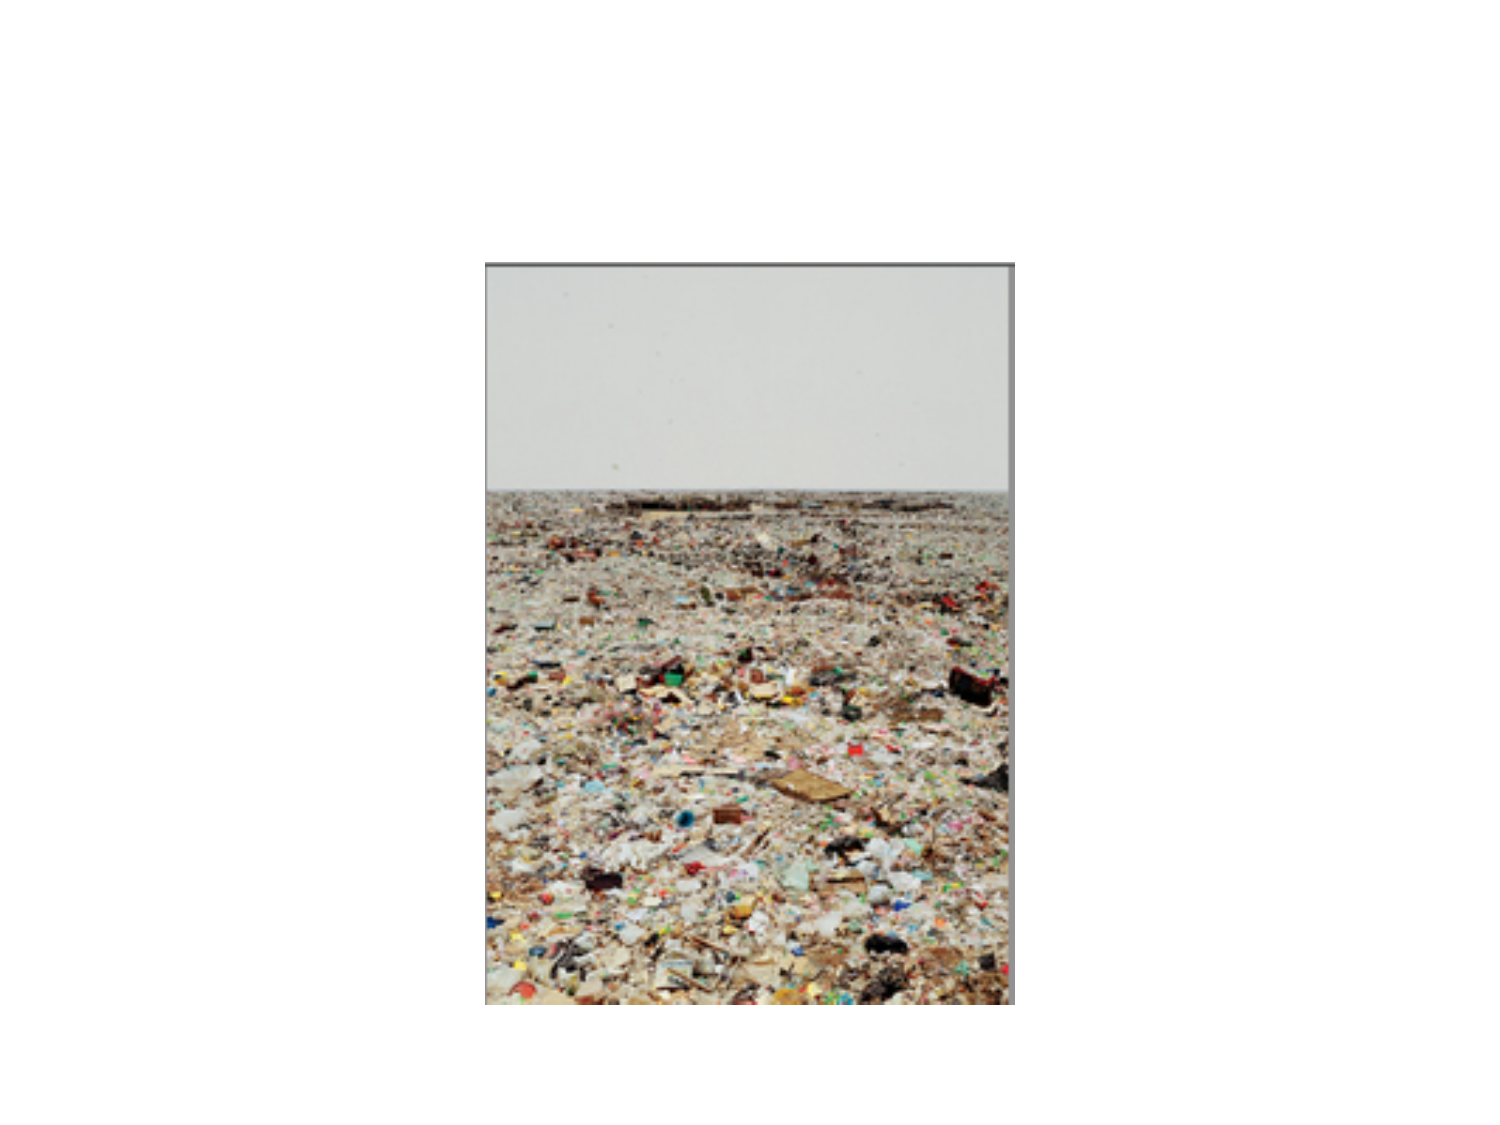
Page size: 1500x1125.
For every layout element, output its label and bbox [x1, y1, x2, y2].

list [74, 262, 1426, 1006]
